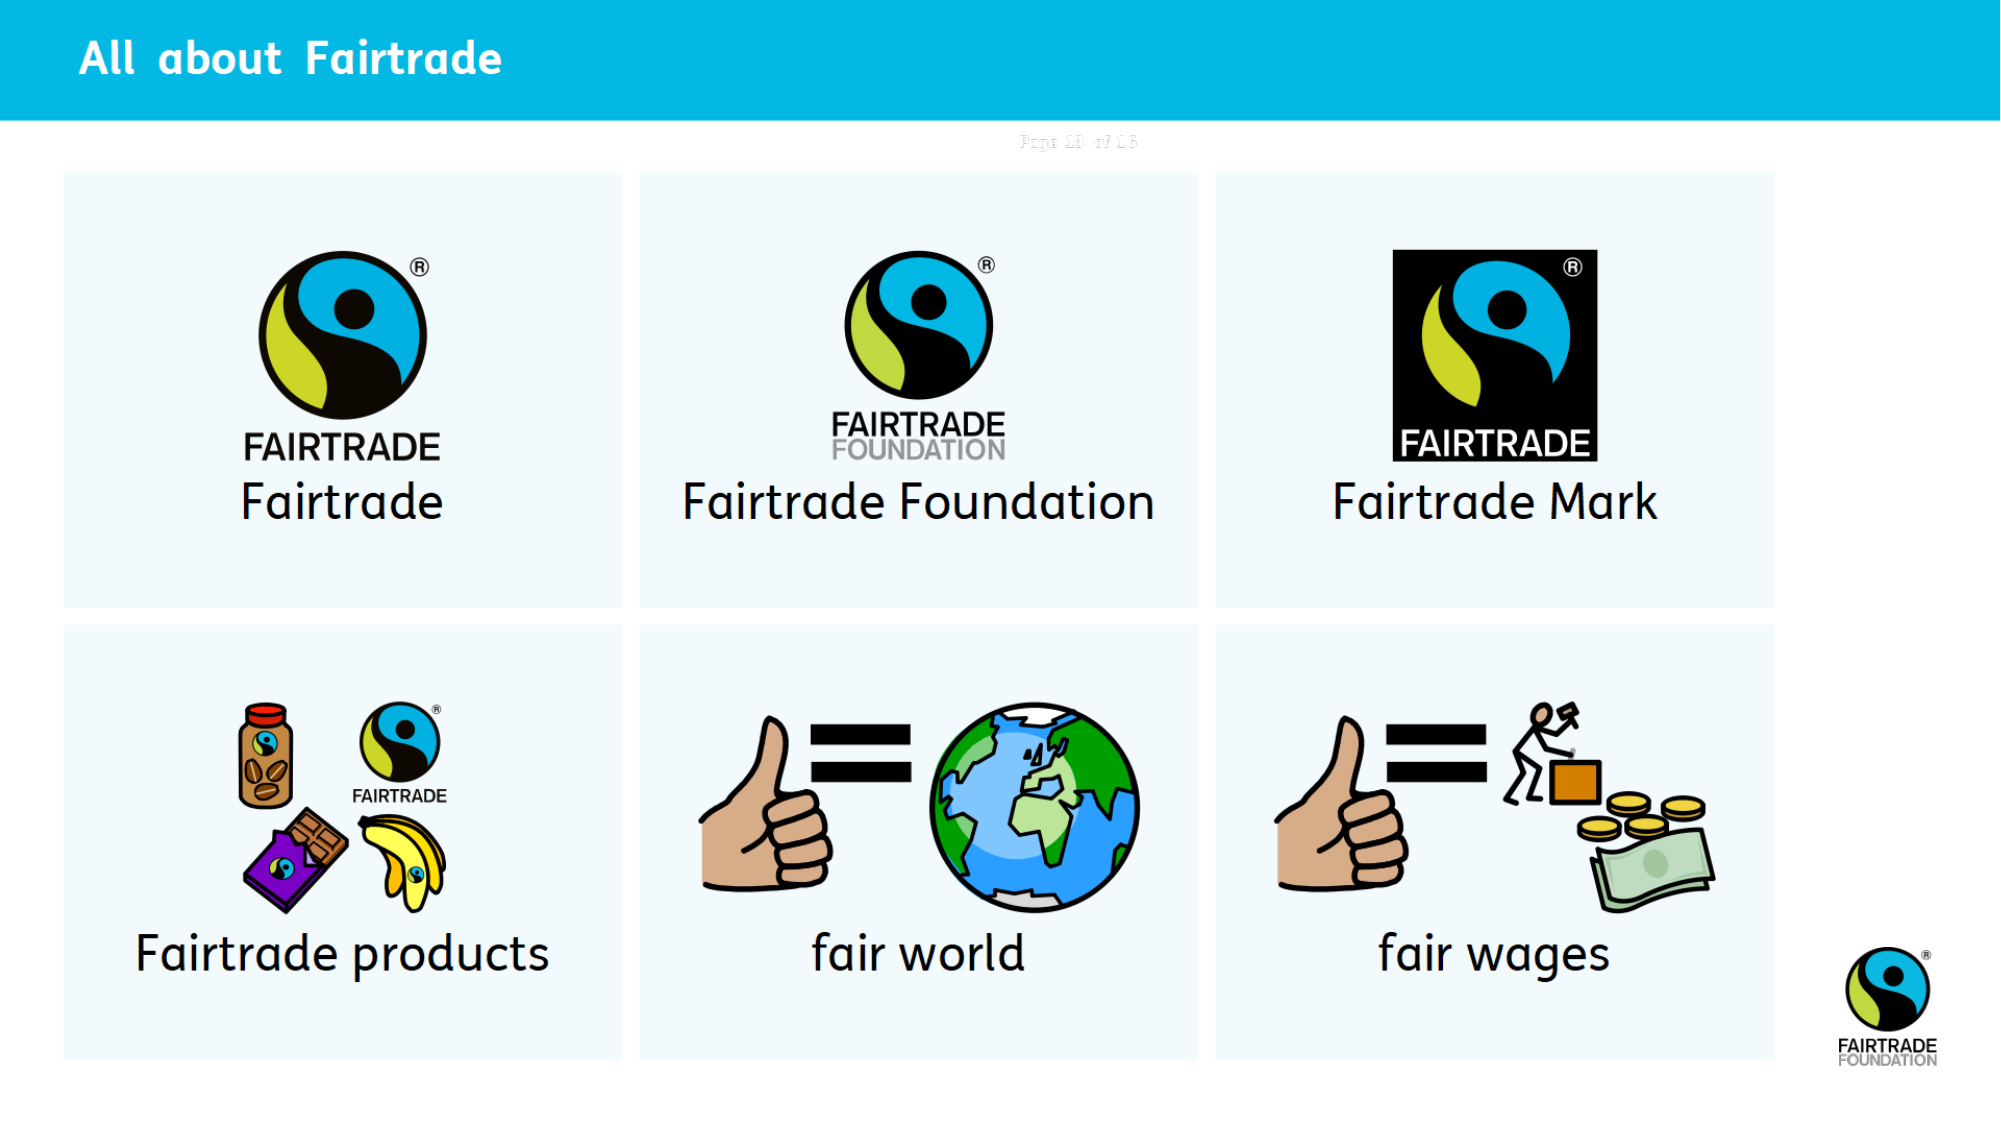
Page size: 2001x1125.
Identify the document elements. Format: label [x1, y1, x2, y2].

picture [331, 51, 353, 74]
picture [408, 51, 422, 74]
picture [308, 41, 328, 74]
picture [479, 51, 501, 74]
picture [45, 121, 1792, 1078]
picture [1839, 947, 1938, 1066]
picture [371, 43, 404, 74]
picture [159, 51, 181, 74]
picture [452, 40, 475, 74]
picture [80, 41, 108, 74]
picture [360, 51, 366, 74]
picture [425, 51, 446, 74]
picture [188, 40, 235, 74]
picture [111, 40, 120, 74]
picture [264, 43, 281, 74]
picture [125, 40, 134, 74]
picture [239, 51, 261, 74]
picture [360, 39, 367, 45]
